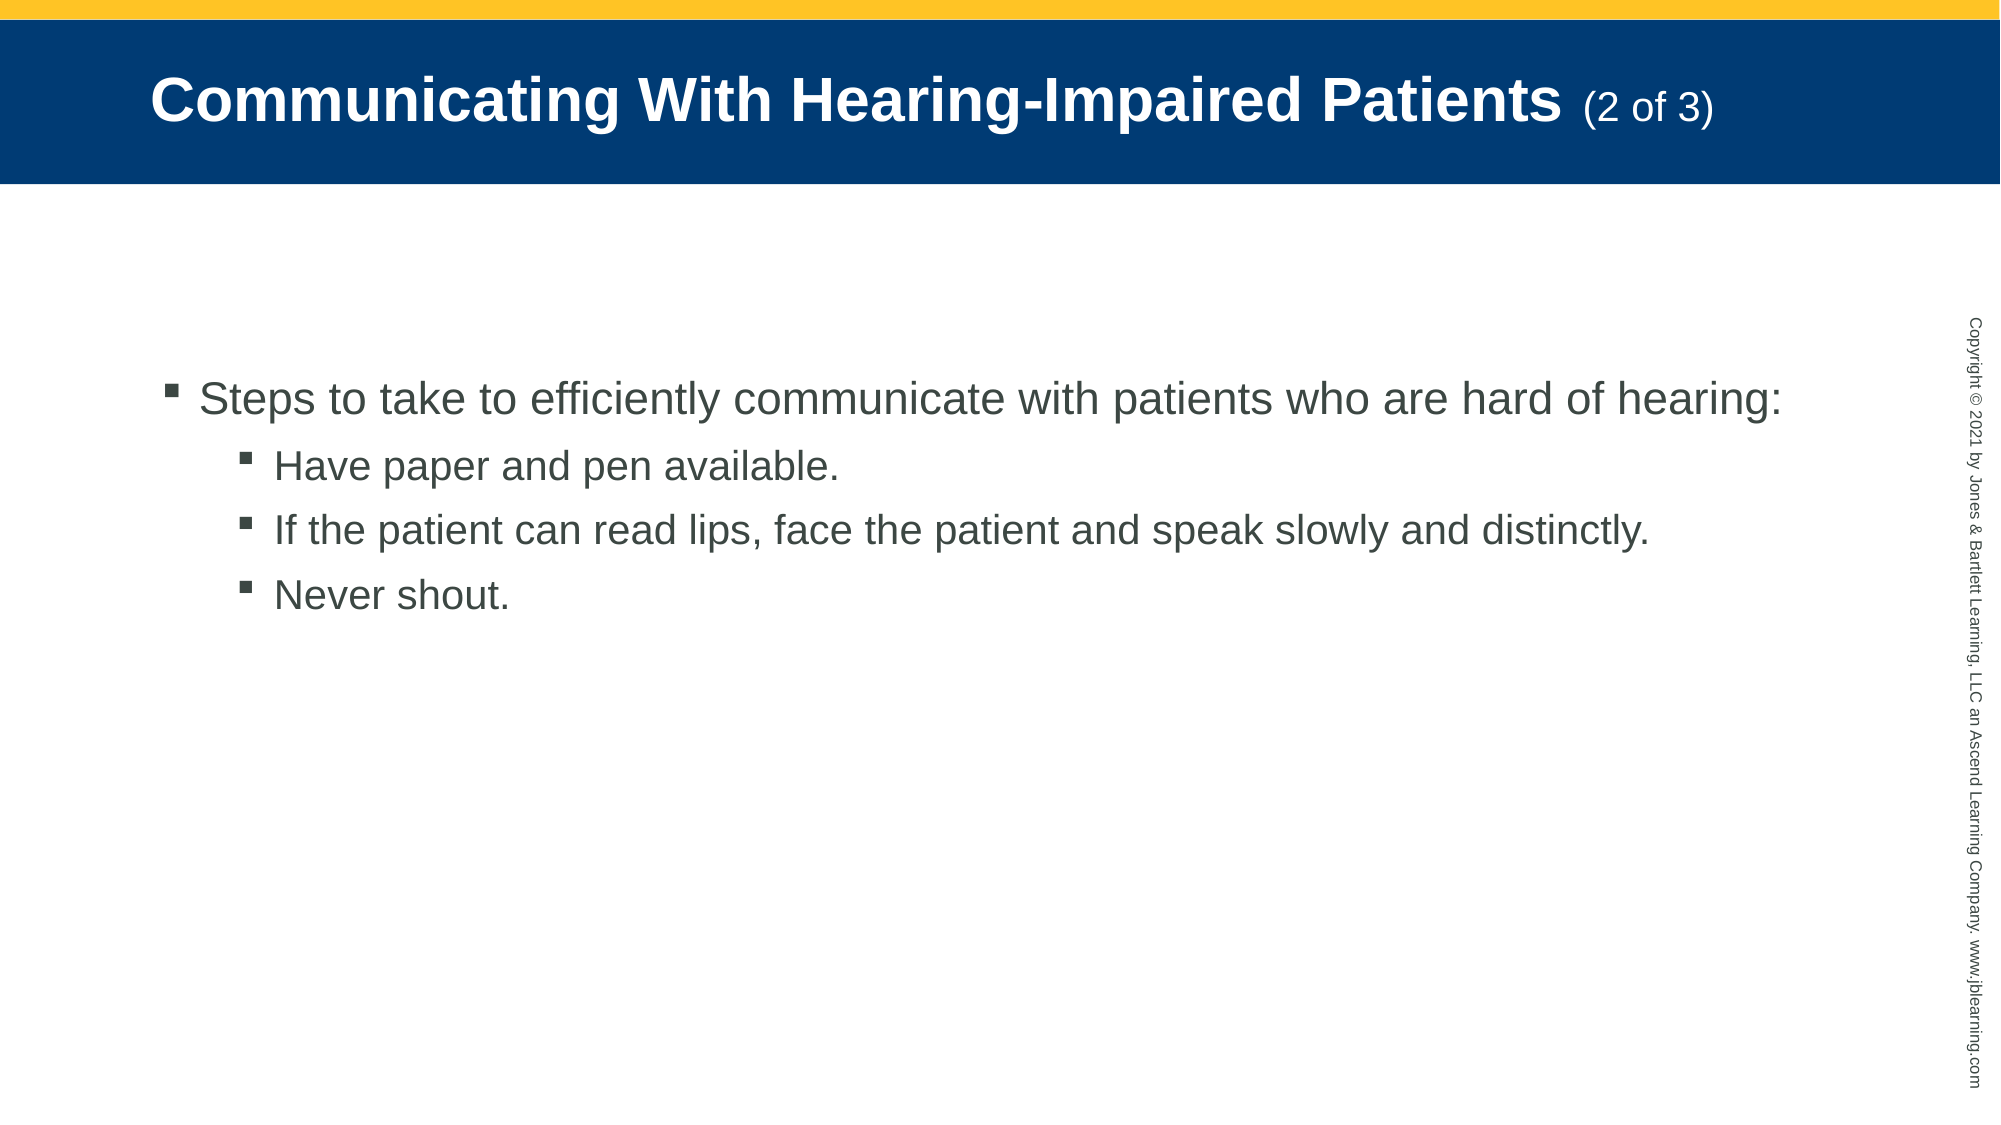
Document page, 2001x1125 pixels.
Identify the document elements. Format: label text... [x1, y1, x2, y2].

list Steps to take to efficiently communicate with patients who are hard of hearing: Have paper and pen available. If the patient can read lips, face the patient and speak slowly and distinctly. Never shout. [146, 361, 1859, 1016]
title Communicating With Hearing-Impaired Patients (2 of 3) [0, 19, 2000, 185]
